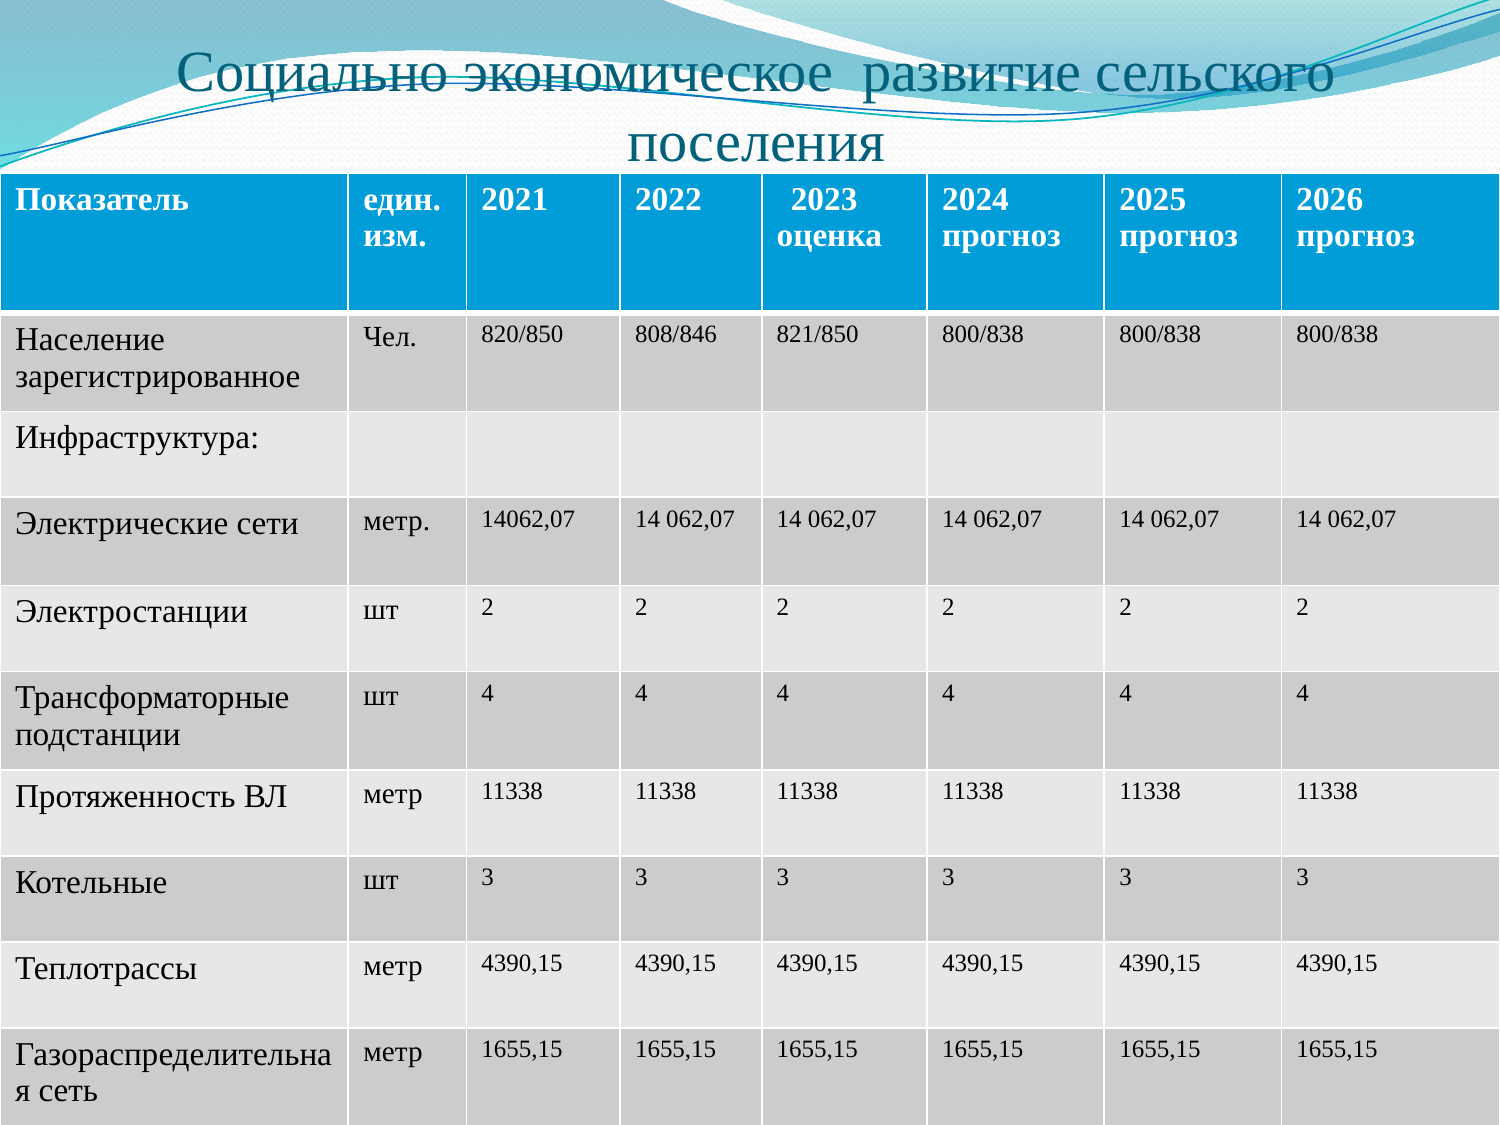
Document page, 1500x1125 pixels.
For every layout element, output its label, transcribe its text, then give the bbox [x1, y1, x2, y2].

table_cell [467, 412, 619, 496]
table_cell 4 [1282, 672, 1499, 769]
table_cell 2 [763, 586, 926, 671]
table_header един. изм. [349, 174, 466, 310]
title Социально экономическое развитие сельского поселения [75, 30, 1438, 172]
table_cell 3 [763, 857, 926, 941]
table_cell 1655,15 [1105, 1029, 1281, 1125]
table_cell 11338 [928, 771, 1103, 855]
table_cell 800/838 [1282, 316, 1499, 411]
table_cell 820/850 [467, 316, 619, 411]
table_cell 1655,15 [928, 1029, 1103, 1125]
table_cell [763, 412, 926, 496]
table_cell [928, 412, 1103, 496]
table_cell 2 [1105, 586, 1281, 671]
table_cell [621, 412, 761, 496]
table_cell [1282, 412, 1499, 496]
table_cell Чел. [349, 316, 466, 411]
table_cell 4 [928, 672, 1103, 769]
table_cell Население зарегистрированное [1, 316, 347, 411]
table_cell Электрические сети [1, 498, 347, 585]
table_header 2021 [467, 174, 619, 310]
table_cell шт [349, 857, 466, 941]
table_cell 4390,15 [928, 943, 1103, 1027]
table_cell метр. [349, 498, 466, 585]
table_cell [1105, 412, 1281, 496]
table_cell шт [349, 586, 466, 671]
table_cell 14 062,07 [1282, 498, 1499, 585]
table_cell 2 [621, 586, 761, 671]
table_cell 1655,15 [1282, 1029, 1499, 1125]
table_cell 1655,15 [621, 1029, 761, 1125]
table_cell Котельные [1, 857, 347, 941]
table_cell метр [349, 1029, 466, 1125]
table_cell 4 [621, 672, 761, 769]
table_cell 1655,15 [763, 1029, 926, 1125]
table_cell 800/838 [928, 316, 1103, 411]
table_cell 4 [467, 672, 619, 769]
table_cell метр [349, 771, 466, 855]
table_cell 800/838 [1105, 316, 1281, 411]
table_header 2024 прогноз [928, 174, 1103, 310]
table_cell 3 [1105, 857, 1281, 941]
table_cell 14 062,07 [621, 498, 761, 585]
table_cell 4390,15 [1282, 943, 1499, 1027]
table_cell 11338 [621, 771, 761, 855]
table_cell 2 [928, 586, 1103, 671]
table_cell 1655,15 [467, 1029, 619, 1125]
table_cell 14 062,07 [928, 498, 1103, 585]
table_header 2022 [621, 174, 761, 310]
table_cell Электростанции [1, 586, 347, 671]
table_cell метр [349, 943, 466, 1027]
table_cell 14 062,07 [763, 498, 926, 585]
table_cell Протяженность ВЛ [1, 771, 347, 855]
table_cell Трансформаторные подстанции [1, 672, 347, 769]
table_cell 14 062,07 [1105, 498, 1281, 585]
table_cell 4390,15 [1105, 943, 1281, 1027]
table_cell 4390,15 [763, 943, 926, 1027]
table_cell 808/846 [621, 316, 761, 411]
table_cell Газораспределительная сеть [1, 1029, 347, 1125]
table_cell шт [349, 672, 466, 769]
table_header 2025 прогноз [1105, 174, 1281, 310]
table_cell Теплотрассы [1, 943, 347, 1027]
table_header Показатель [1, 174, 347, 310]
table_cell 4 [1105, 672, 1281, 769]
table_cell 11338 [763, 771, 926, 855]
table_cell 2 [1282, 586, 1499, 671]
table_cell 4390,15 [621, 943, 761, 1027]
table_cell 3 [467, 857, 619, 941]
table_cell 3 [1282, 857, 1499, 941]
table_cell 3 [621, 857, 761, 941]
table_header 2023 оценка [763, 174, 926, 310]
table_cell 4 [763, 672, 926, 769]
table_cell Инфраструктура: [1, 412, 347, 496]
table_cell 11338 [1282, 771, 1499, 855]
table_cell [349, 412, 466, 496]
table_cell 2 [467, 586, 619, 671]
table_cell 11338 [1105, 771, 1281, 855]
table_cell 14062,07 [467, 498, 619, 585]
table_cell 4390,15 [467, 943, 619, 1027]
table_header 2026 прогноз [1282, 174, 1499, 310]
table_cell 821/850 [763, 316, 926, 411]
table_cell 3 [928, 857, 1103, 941]
table_cell 11338 [467, 771, 619, 855]
